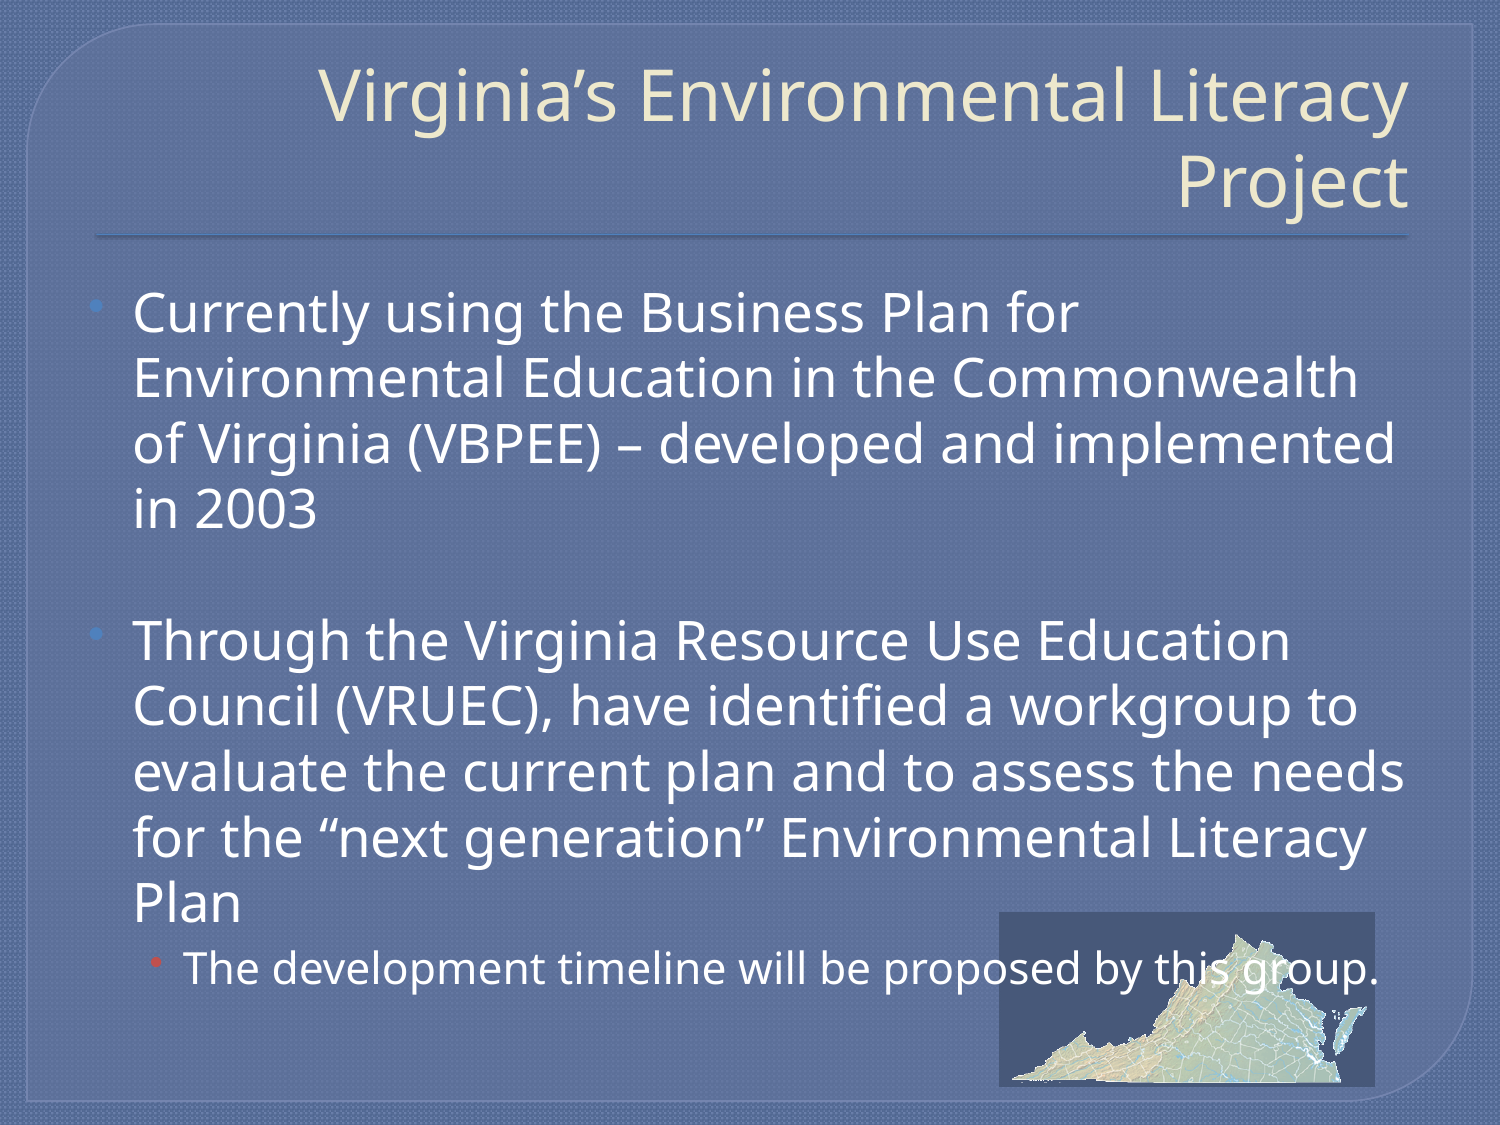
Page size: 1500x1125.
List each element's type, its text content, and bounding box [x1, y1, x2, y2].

title Virginia’s Environmental Literacy Project [75, 41, 1425, 230]
picture [999, 1013, 1375, 1087]
list Currently using the Business Plan for Environmental Education in the Commonwealth of Virginia (VBPEE) – developed and implemented in 2003 Through the Virginia Resource Use Education Council (VRUEC), have identified a workgroup to evaluate the current plan and to assess the needs for the “next generation” Environmental Literacy Plan The development timeline will be proposed by this group. [75, 270, 1425, 1013]
